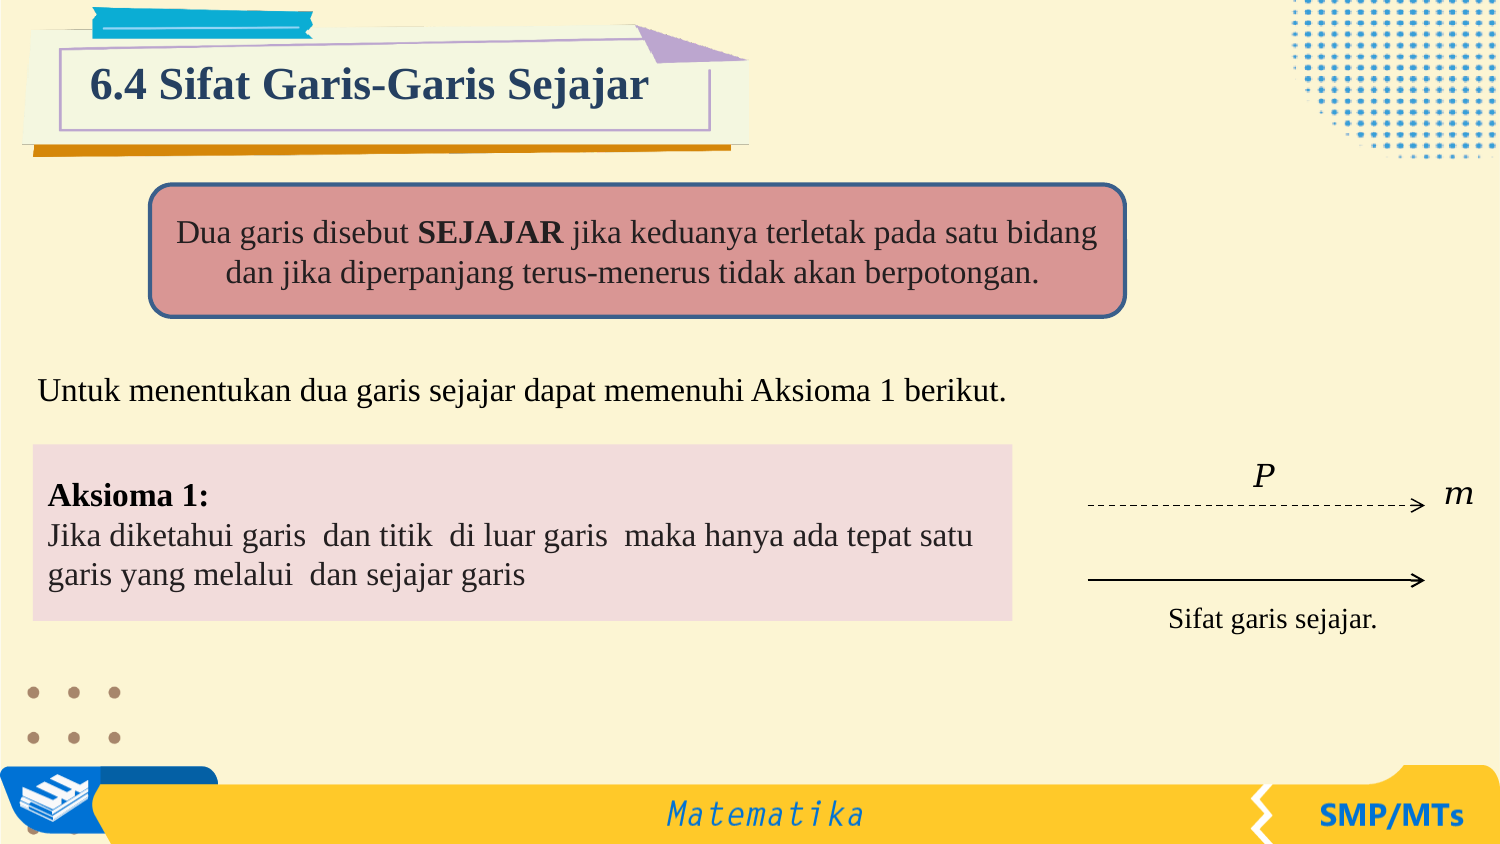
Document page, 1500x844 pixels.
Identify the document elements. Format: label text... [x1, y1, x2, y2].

picture [0, 0, 1500, 844]
text_box Dua garis disebut SEJAJAR jika keduanya terletak pada satu bidang dan jika diperpanjang terus-menerus tidak akan berpotongan. [147, 182, 1128, 319]
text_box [1087, 459, 1481, 644]
text_box Untuk menentukan dua garis sejajar dapat memenuhi Aksioma 1 berikut. [22, 361, 1148, 416]
